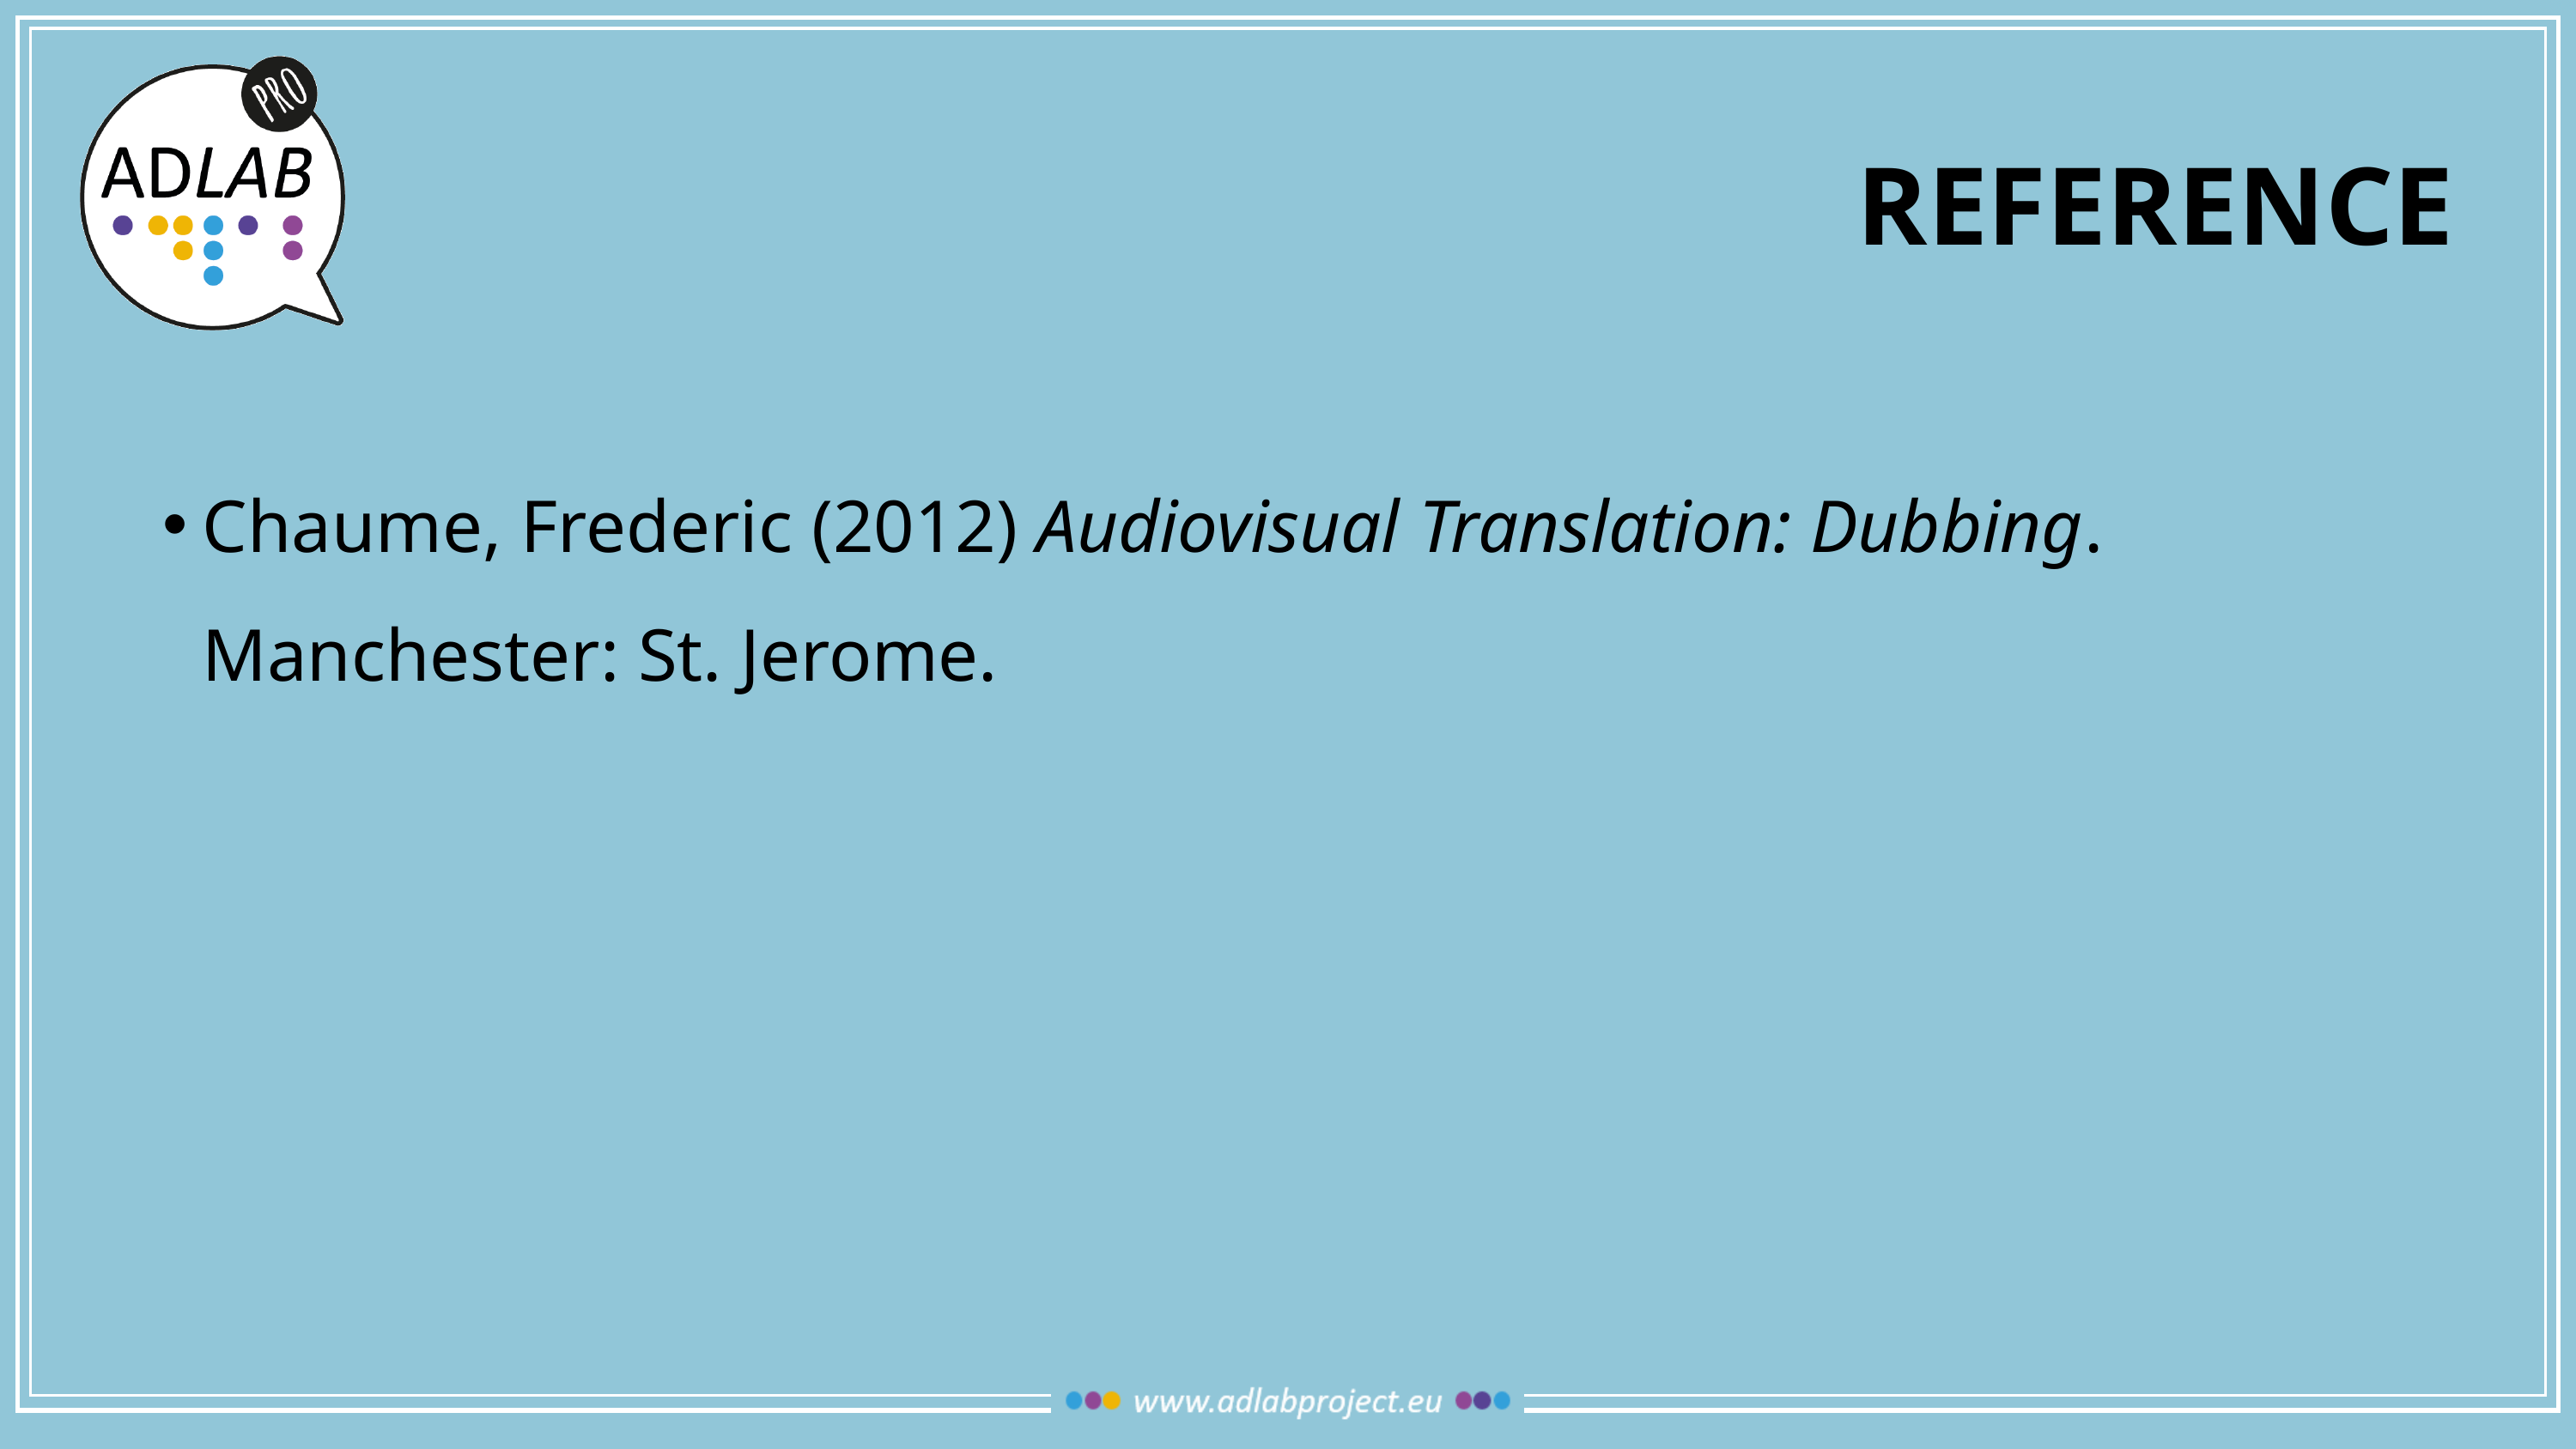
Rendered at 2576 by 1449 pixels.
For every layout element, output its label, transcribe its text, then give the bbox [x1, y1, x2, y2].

picture [1051, 1378, 1524, 1429]
list Chaume, Frederic (2012) Audiovisual Translation: Dubbing. Manchester: St. Jerome. [150, 431, 2467, 1087]
picture [72, 49, 353, 330]
title REFERENCE [384, 70, 2467, 351]
